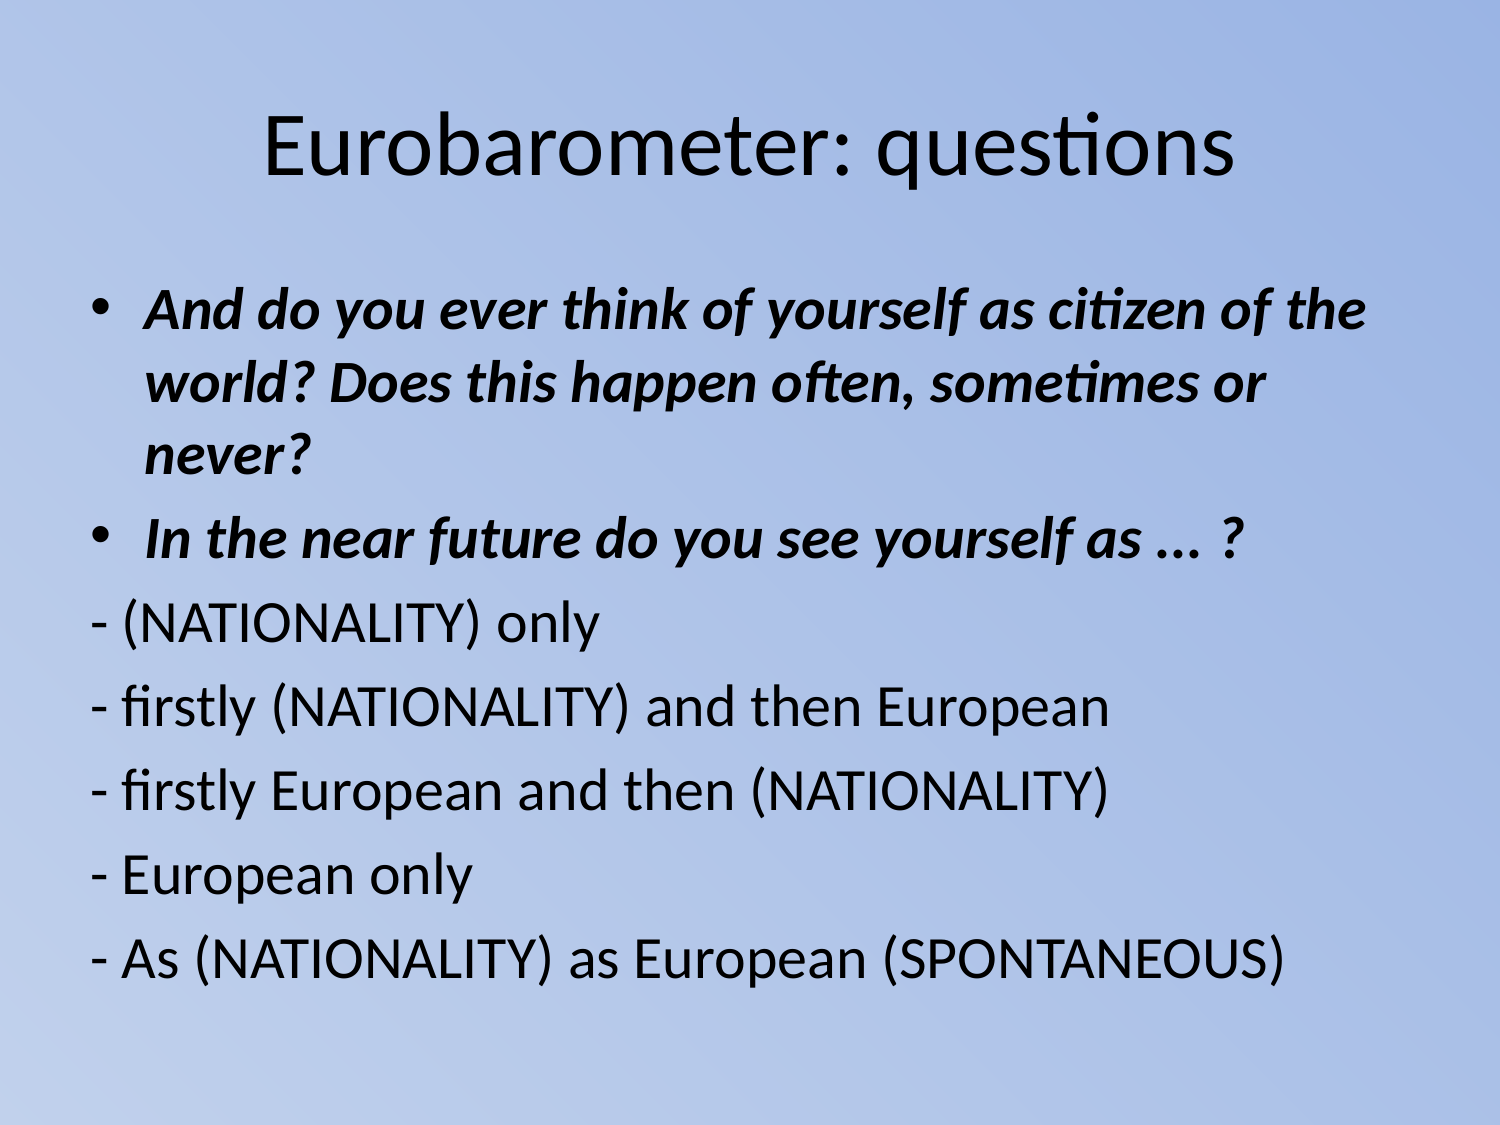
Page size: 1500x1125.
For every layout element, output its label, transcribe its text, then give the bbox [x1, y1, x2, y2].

title Eurobarometer: questions [75, 45, 1425, 233]
list And do you ever think of yourself as citizen of the world? Does this happen often, sometimes or never? In the near future do you see yourself as ... ? - (NATIONALITY) only - firstly (NATIONALITY) and then European - firstly European and then (NATIONALITY) - European only - As (NATIONALITY) as European (SPONTANEOUS) [75, 262, 1425, 1005]
